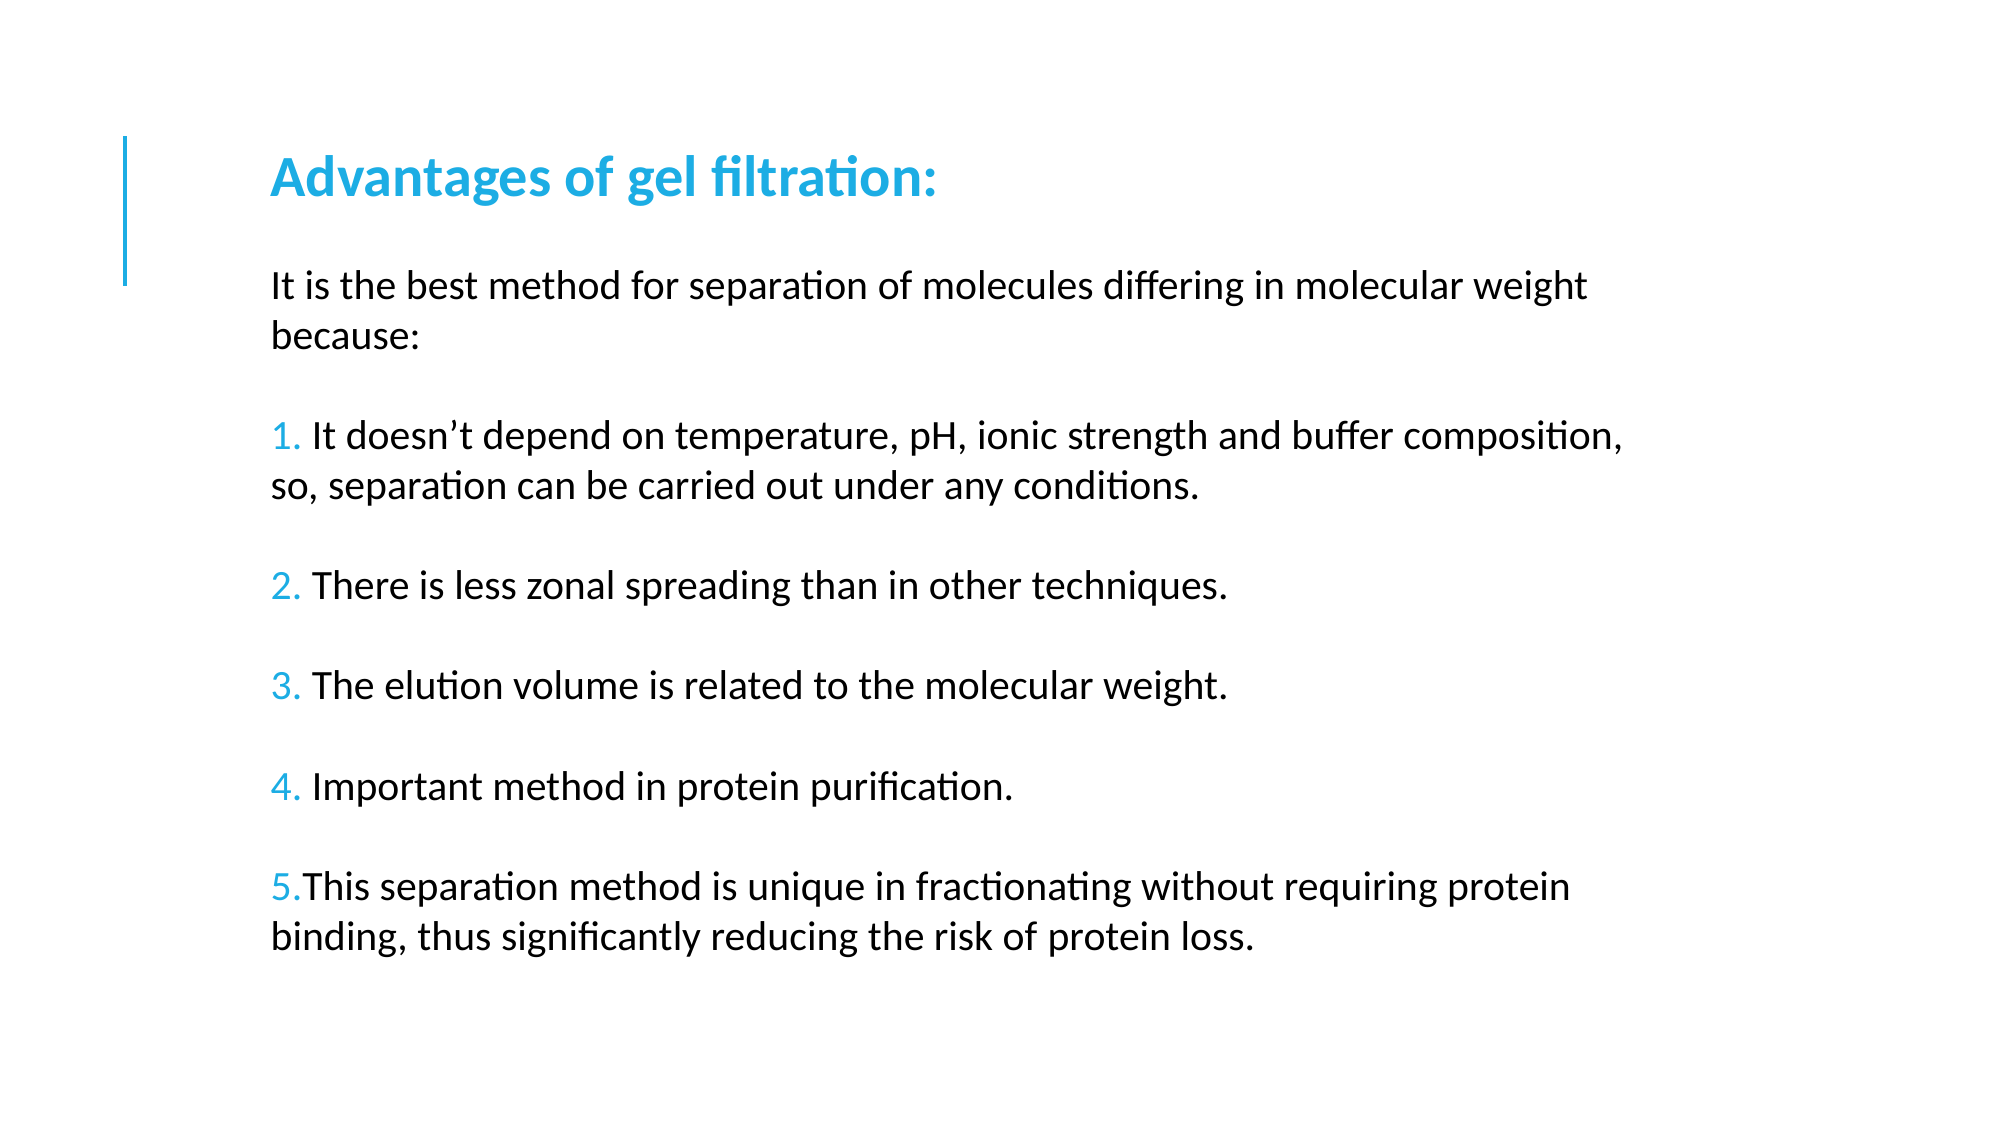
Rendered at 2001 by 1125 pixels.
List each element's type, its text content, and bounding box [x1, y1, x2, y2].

text_box Advantages of gel filtration: It is the best method for separation of molecules differing in molecular weight because: 1. It doesn’t depend on temperature, pH, ionic strength and buffer composition, so, separation can be carried out under any conditions. 2. There is less zonal spreading than in other techniques. 3. The elution volume is related to the molecular weight. 4. Important method in protein purification. 5.This separation method is unique in fractionating without requiring protein binding, thus significantly reducing the risk of protein loss. [255, 130, 1674, 1016]
